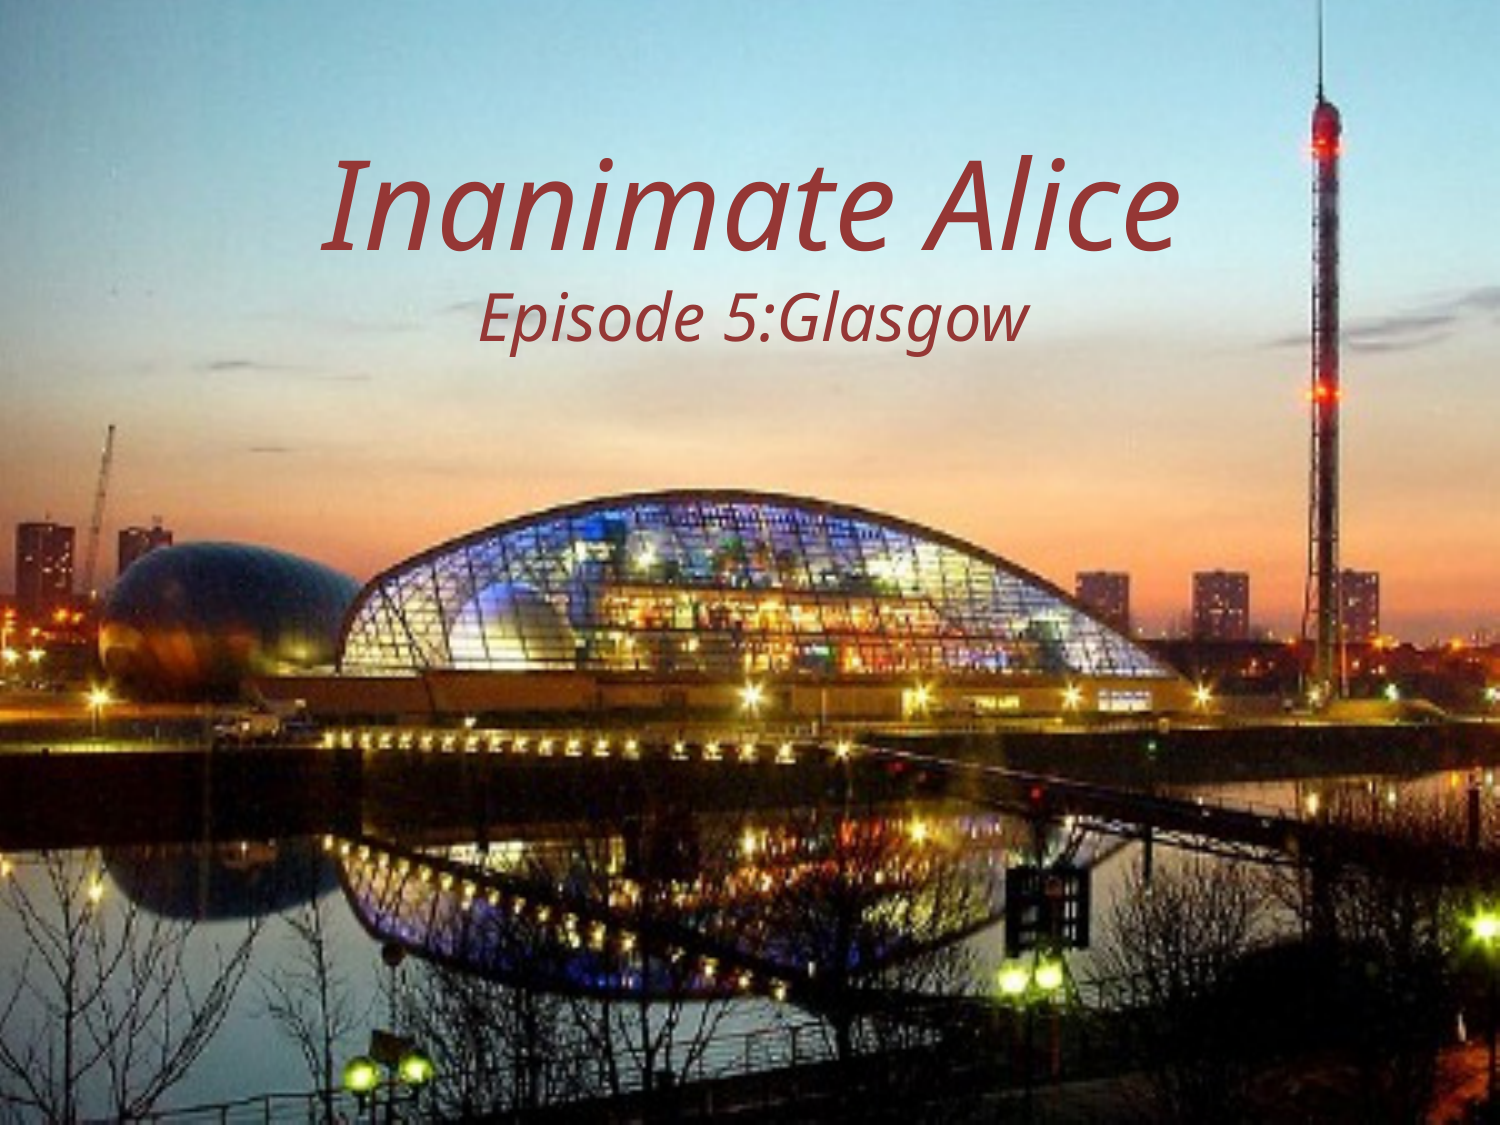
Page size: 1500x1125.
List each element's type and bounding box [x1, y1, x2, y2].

list [0, 0, 1500, 1125]
